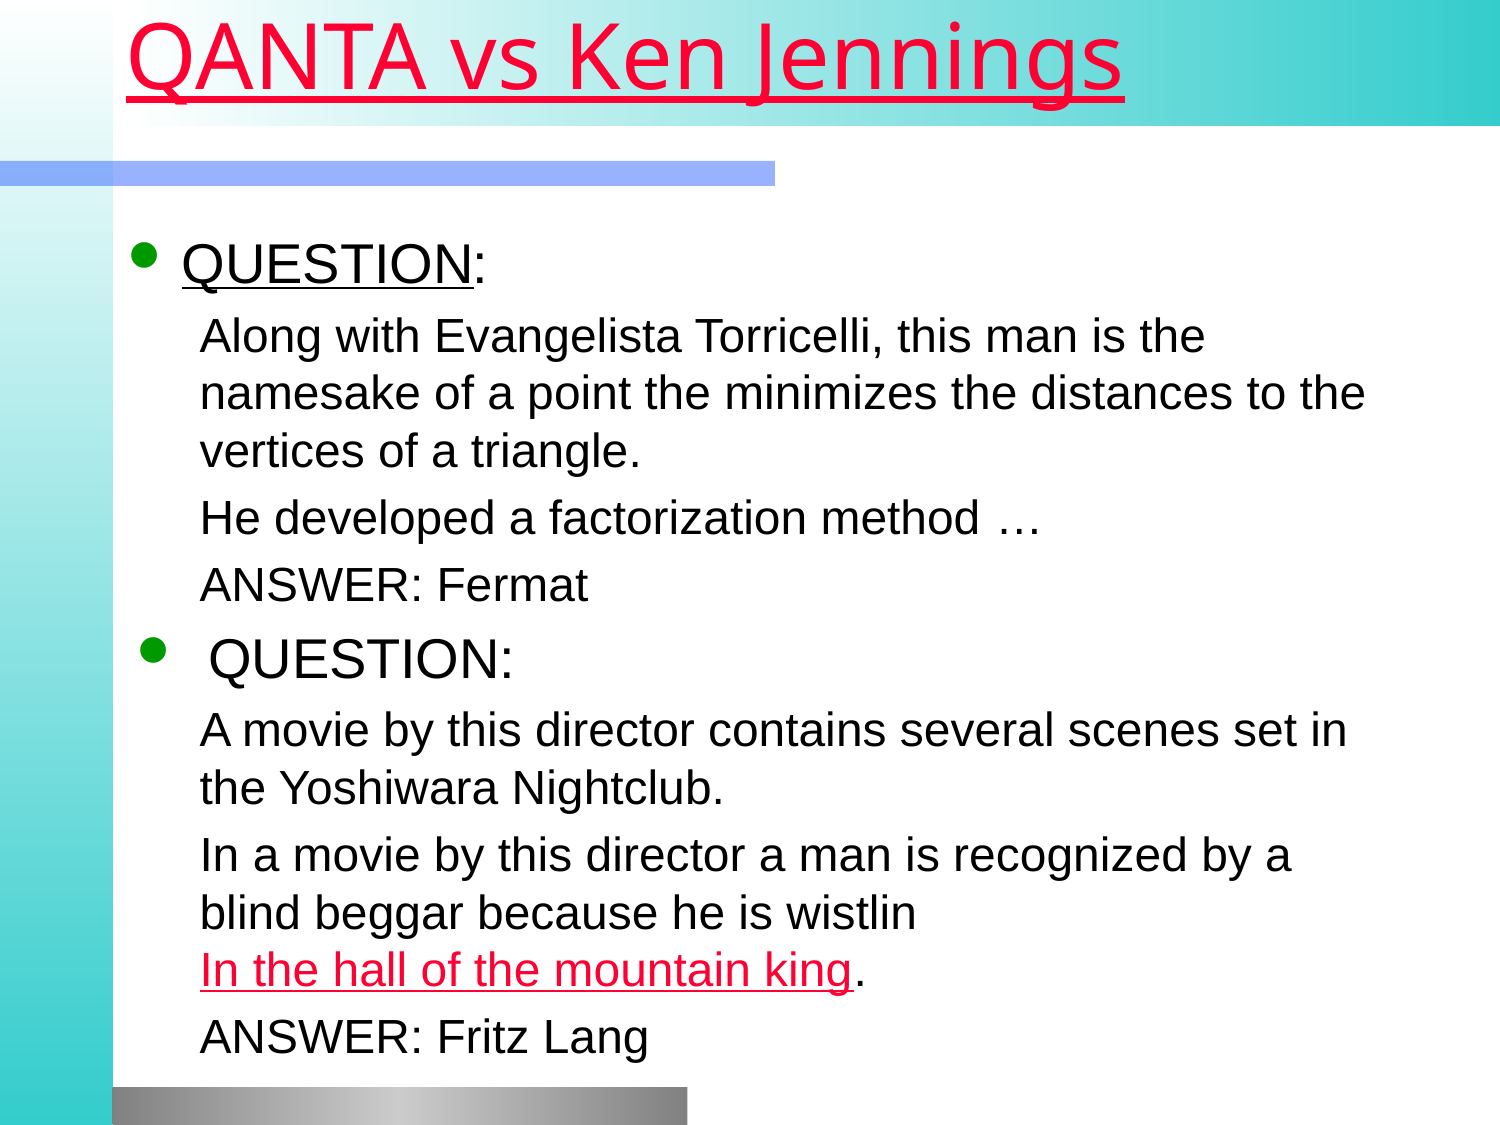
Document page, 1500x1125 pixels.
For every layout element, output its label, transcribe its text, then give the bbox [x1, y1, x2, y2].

list QUESTION: Along with Evangelista Torricelli, this man is the namesake of a point the minimizes the distances to the vertices of a triangle. He developed a factorization method … ANSWER: Fermat QUESTION: A movie by this director contains several scenes set in the Yoshiwara Nightclub. In a movie by this director a man is recognized by a blind beggar because he is wistlinIn the hall of the mountain king. ANSWER: Fritz Lang [112, 219, 1388, 1073]
title QANTA vs Ken Jennings [110, 0, 1386, 121]
